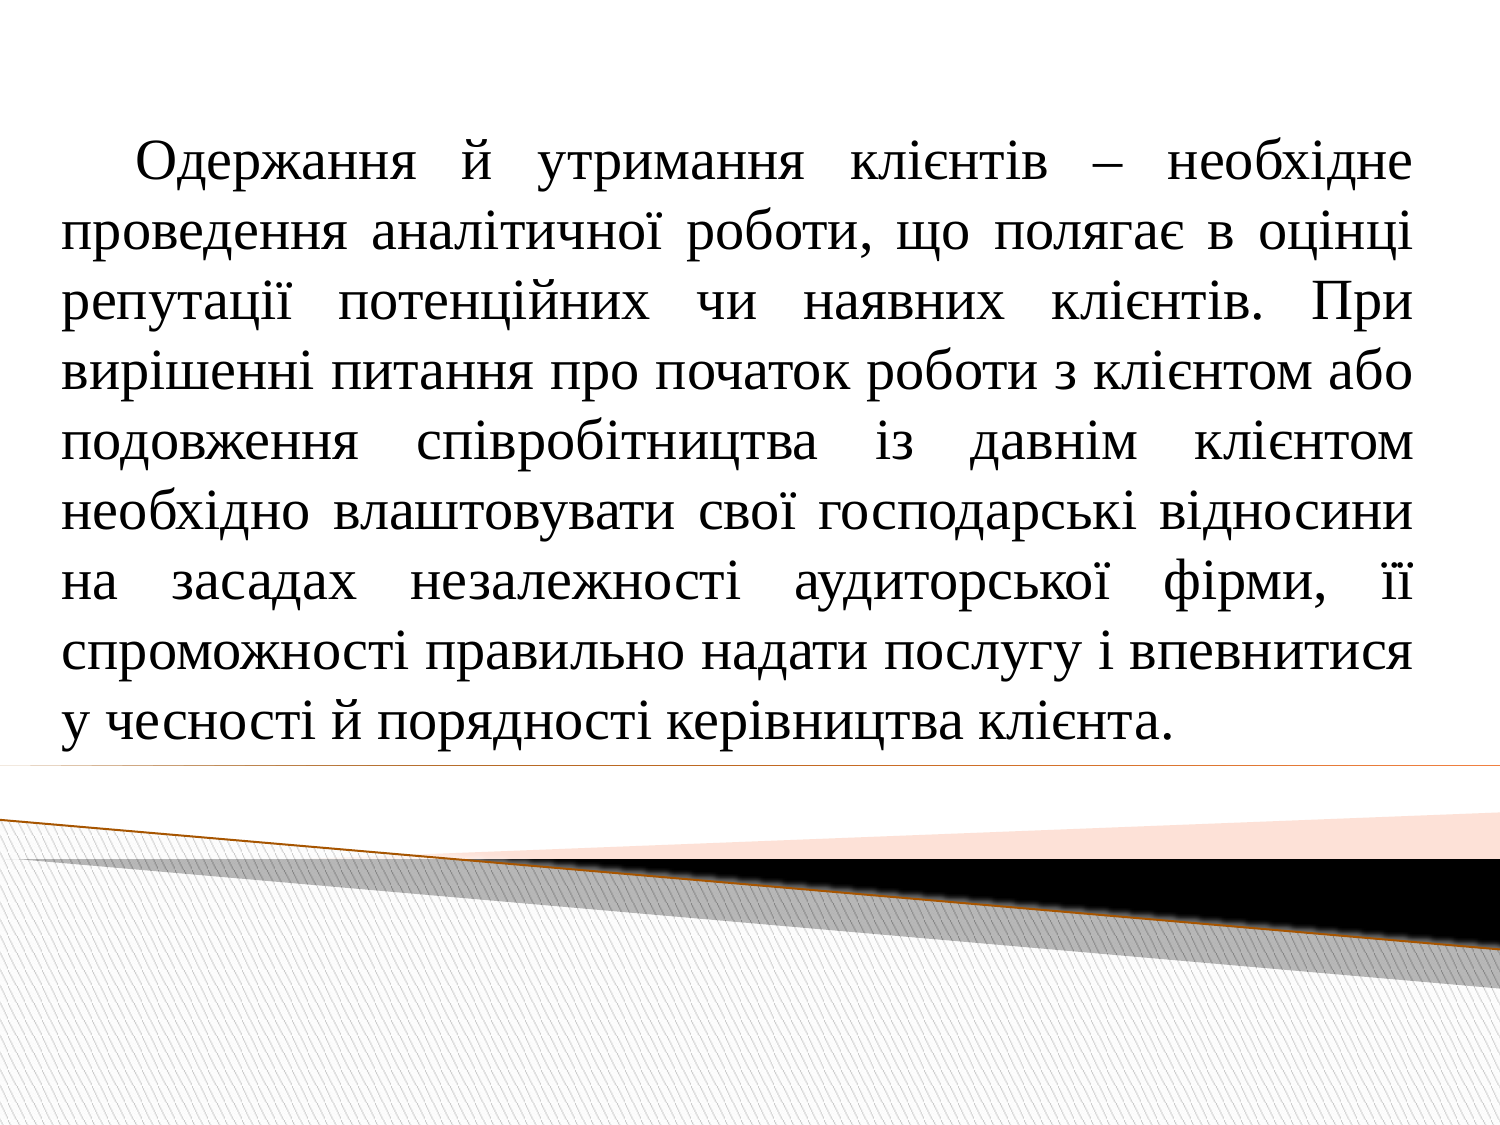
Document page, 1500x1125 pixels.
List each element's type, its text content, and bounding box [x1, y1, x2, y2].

text_box Одержання й утримання клієнтів – необхідне проведення аналітичної роботи, що полягає в оцінці репутації потенційних чи наявних клієнтів. При вирішенні питання про початок роботи з клієнтом або подовження співробітництва із давнім клієнтом необхідно влаштовувати свої господарські відносини на засадах незалежності аудиторської фірми, її спроможності правильно надати послугу і впевнитися у чесності й порядності керівництва клієнта. [46, 113, 1430, 759]
